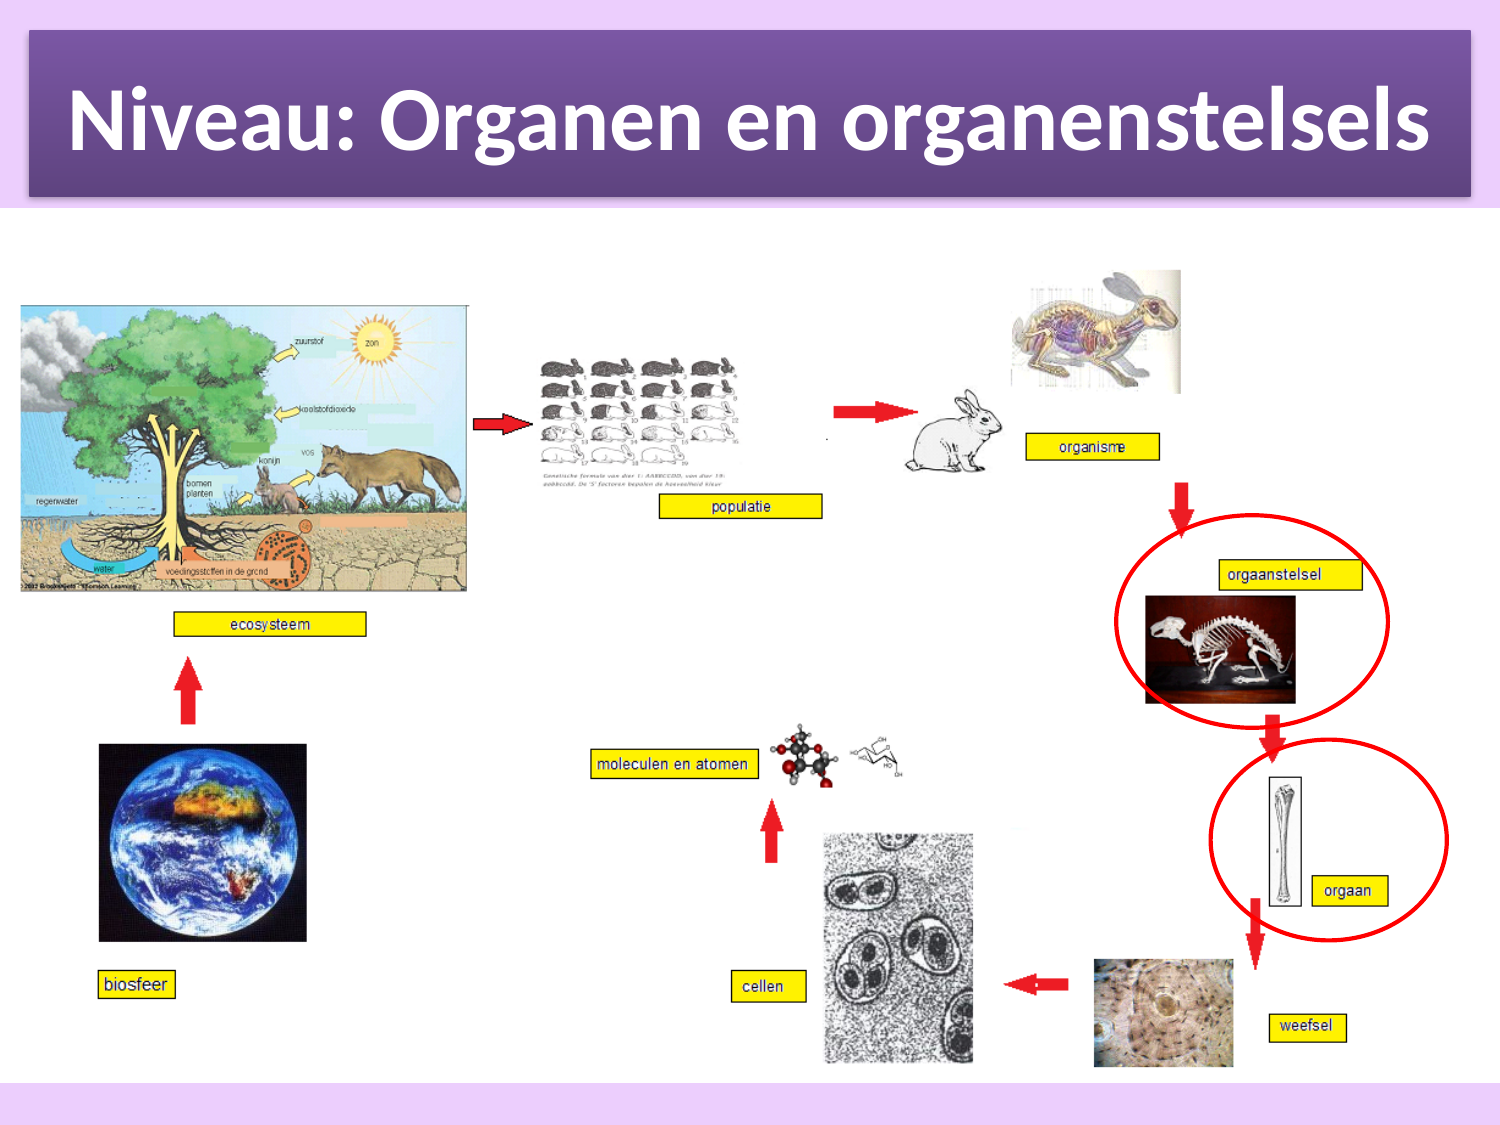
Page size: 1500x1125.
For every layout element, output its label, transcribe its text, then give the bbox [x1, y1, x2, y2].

title Niveau: Organen en organenstelsels [29, 30, 1471, 197]
picture [0, 207, 1500, 1083]
